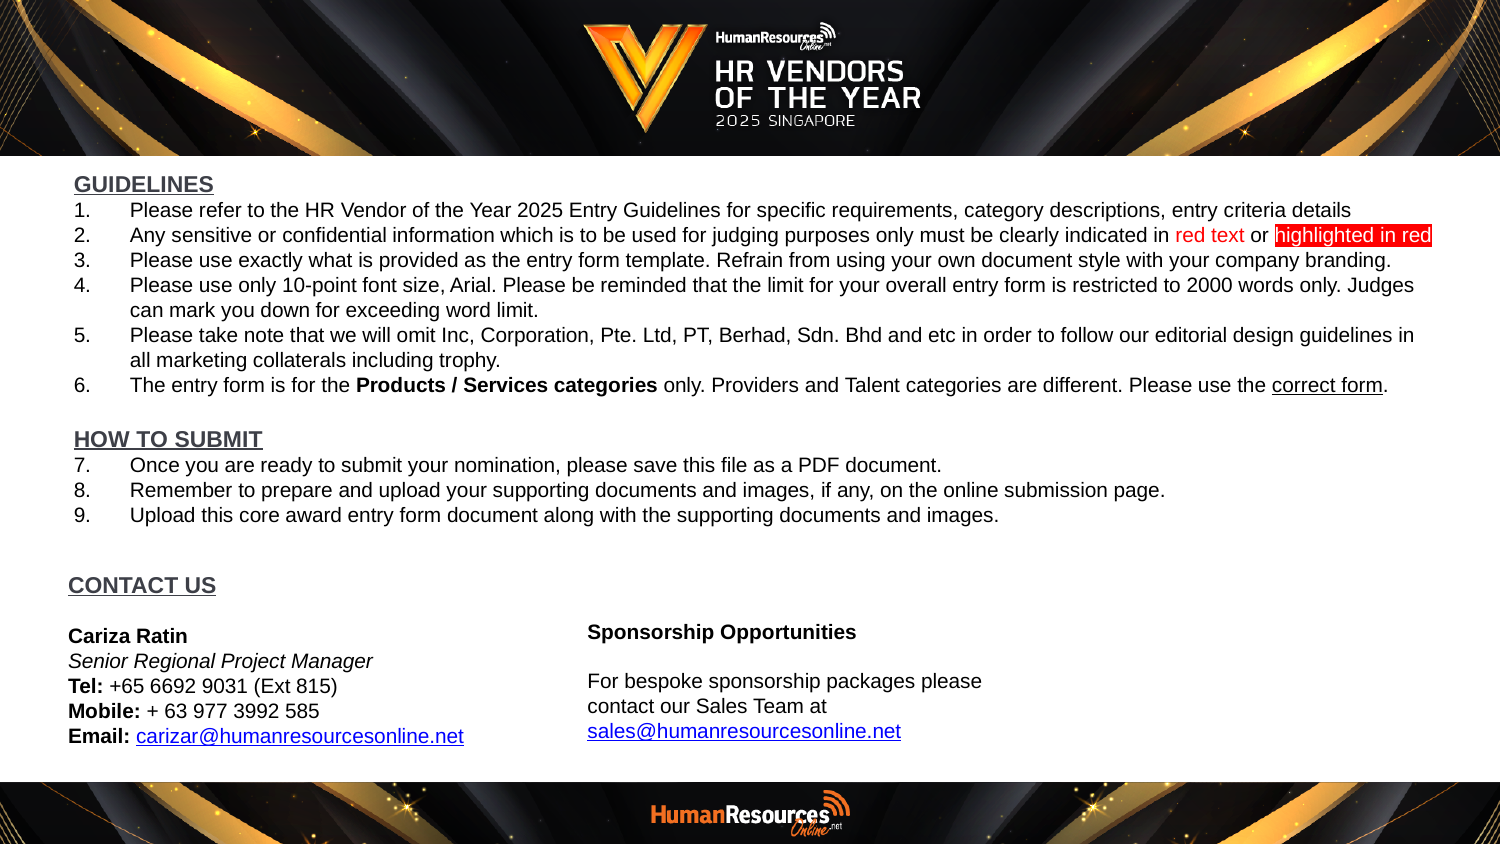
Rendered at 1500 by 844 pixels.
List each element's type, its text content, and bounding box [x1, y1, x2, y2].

text_box Sponsorship Opportunities For bespoke sponsorship packages please contact our Sales Team at sales@humanresourcesonline.net [572, 610, 1058, 751]
text_box GUIDELINES Please refer to the HR Vendor of the Year 2025 Entry Guidelines for specific requirements, category descriptions, entry criteria details Any sensitive or confidential information which is to be used for judging purposes only must be clearly indicated in red text or highlighted in red Please use exactly what is provided as the entry form template. Refrain from using your own document style with your company branding. Please use only 10-point font size, Arial. Please be reminded that the limit for your overall entry form is restricted to 2000 words only. Judges can mark you down for exceeding word limit. Please take note that we will omit Inc, Corporation, Pte. Ltd, PT, Berhad, Sdn. Bhd and etc in order to follow our editorial design guidelines in all marketing collaterals including trophy. The entry form is for the Products / Services categories only. Providers and Talent categories are different. Please use the correct form. HOW TO SUBMIT Once you are ready to submit your nomination, please save this file as a PDF document. Remember to prepare and upload your supporting documents and images, if any, on the online submission page. Upload this core award entry form document along with the supporting documents and images. [58, 161, 1447, 534]
picture [0, 0, 1500, 844]
text_box CONTACT US Cariza Ratin Senior Regional Project Manager Tel: +65 6692 9031 (Ext 815) Mobile: + 63 977 3992 585 Email: carizar@humanresourcesonline.net [53, 563, 1022, 783]
